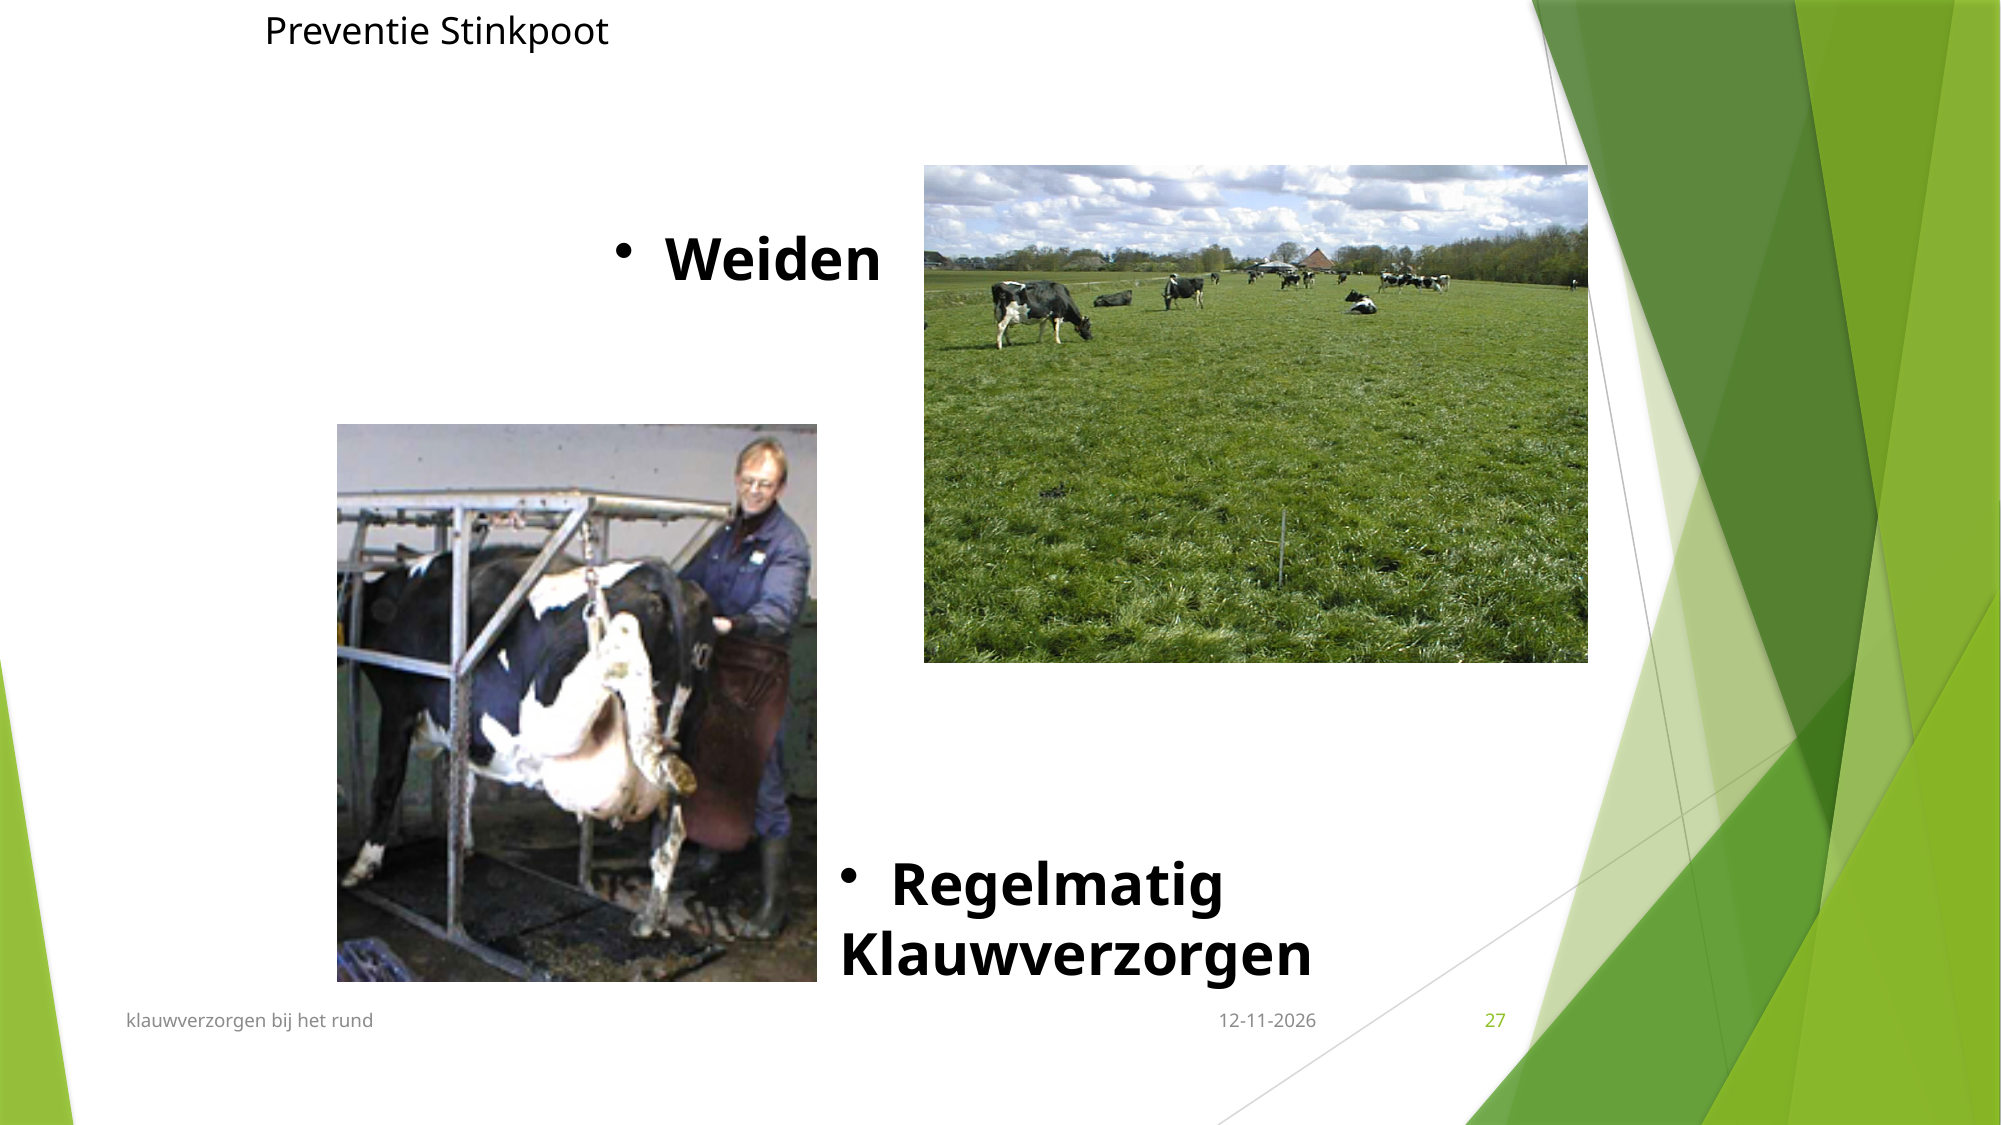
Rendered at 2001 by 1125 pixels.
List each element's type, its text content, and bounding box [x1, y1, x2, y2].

slide_number 27 [1409, 995, 1522, 1051]
text_box Regelmatig Klauwverzorgen [825, 839, 1700, 995]
text_box Weiden [600, 214, 919, 300]
text_box Preventie Stinkpoot [249, 0, 1000, 60]
picture [336, 424, 818, 982]
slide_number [1181, 995, 1332, 1051]
footer klauwverzorgen bij het rund [111, 991, 1145, 1051]
picture [924, 165, 1588, 663]
